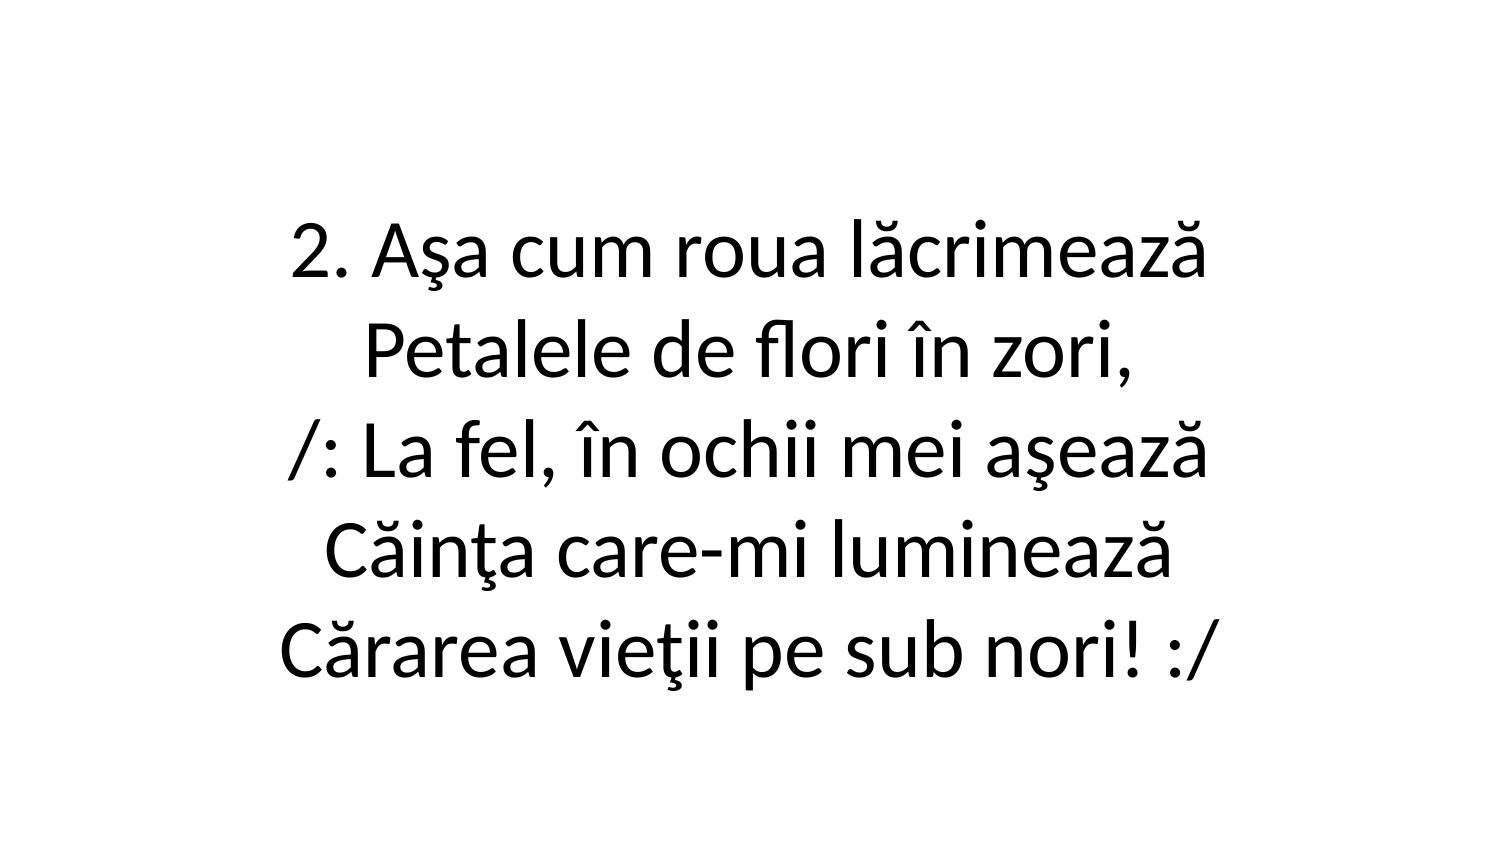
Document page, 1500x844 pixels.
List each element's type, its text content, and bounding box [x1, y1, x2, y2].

text_box 2. Aşa cum roua lăcrimează Petalele de flori în zori, /: La fel, în ochii mei aşează Căinţa care-mi luminează Cărarea vieţii pe sub nori! :/ [264, 142, 1236, 702]
